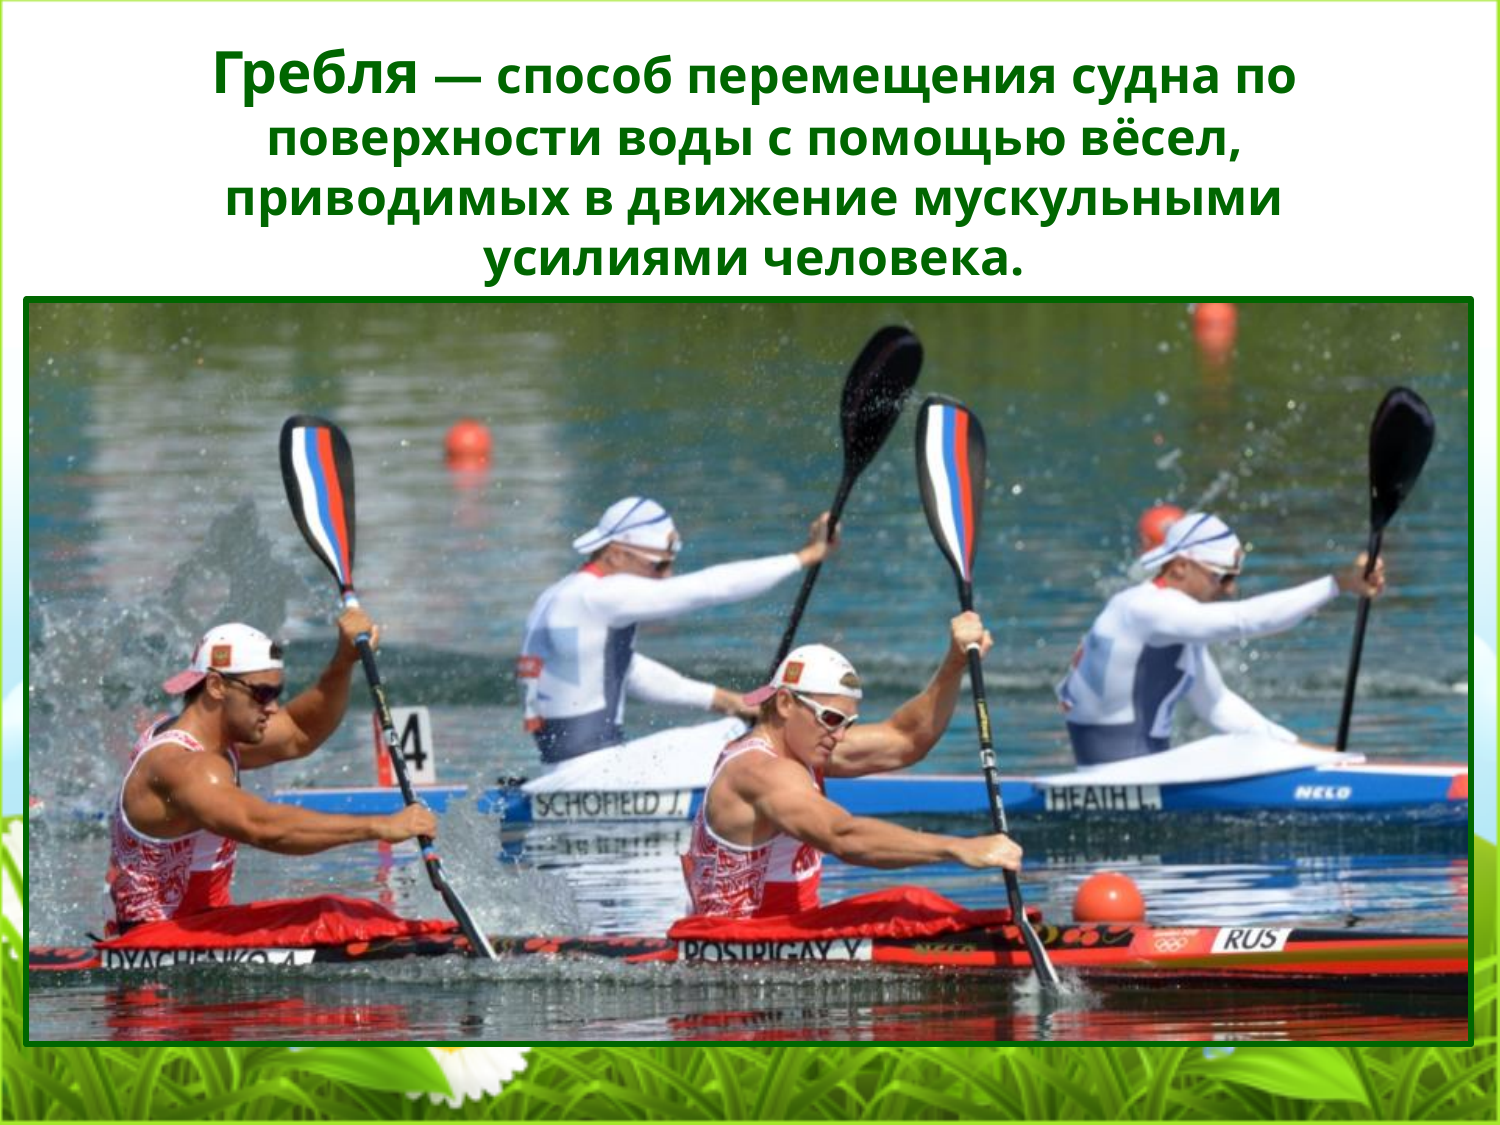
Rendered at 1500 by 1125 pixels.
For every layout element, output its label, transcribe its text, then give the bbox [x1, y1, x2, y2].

picture [0, 0, 1500, 1125]
title Гребля — способ перемещения судна по поверхности воды с помощью вёсел, приводимых в движение мускульными усилиями человека. [79, 66, 1430, 254]
